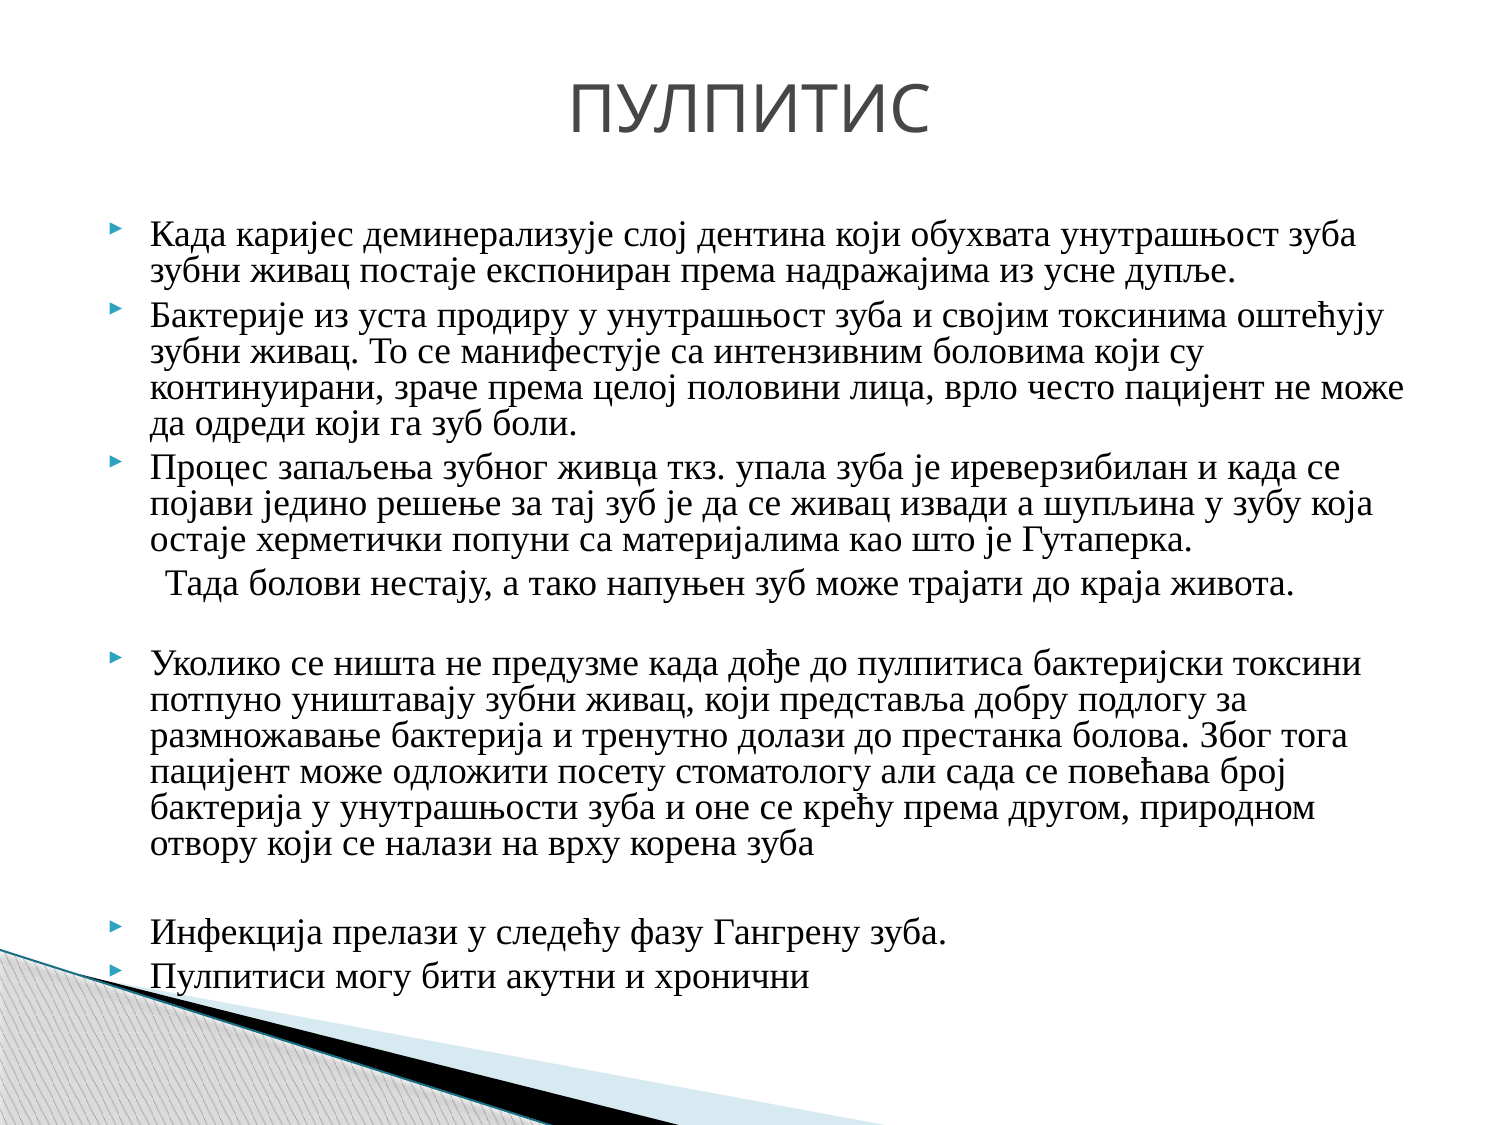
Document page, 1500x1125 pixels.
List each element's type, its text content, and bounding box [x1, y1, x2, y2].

list Када каријес деминерализује слој дентина који обухвата унутрашњост зуба зубни живац постаје експониран према надражајима из усне дупље. Бактерије из уста продиру у унутрашњост зуба и својим токсинима оштећују зубни живац. То се манифестује са интензивним боловима који су континуирани, зраче према целој половини лица, врло често пацијент не може да одреди који га зуб боли. Процес запаљења зубног живца ткз. упала зуба је иреверзибилан и када се појави једино решење за тај зуб је да се живац извади а шупљина у зубу која остаје херметички попуни са материјалима као што је Гутаперка. Тада болови нестају, а тако напуњен зуб може трајати до краја живота. Уколико се ништа не предузме када дође до пулпитиса бактеријски токсини потпуно уништавају зубни живац, који представља добру подлогу за размножавање бактерија и тренутно долази до престанка болова. Због тога пацијент може одложити посету стоматологу али сада се повећава број бактерија у унутрашњости зуба и оне се крећу према другом, природном отвору који се налази на врху корена зуба Инфекција прелази у следећу фазу Гангрену зуба. Пулпитиси могу бити акутни и хронични [75, 200, 1425, 1013]
title ПУЛПИТИС [75, 12, 1425, 200]
